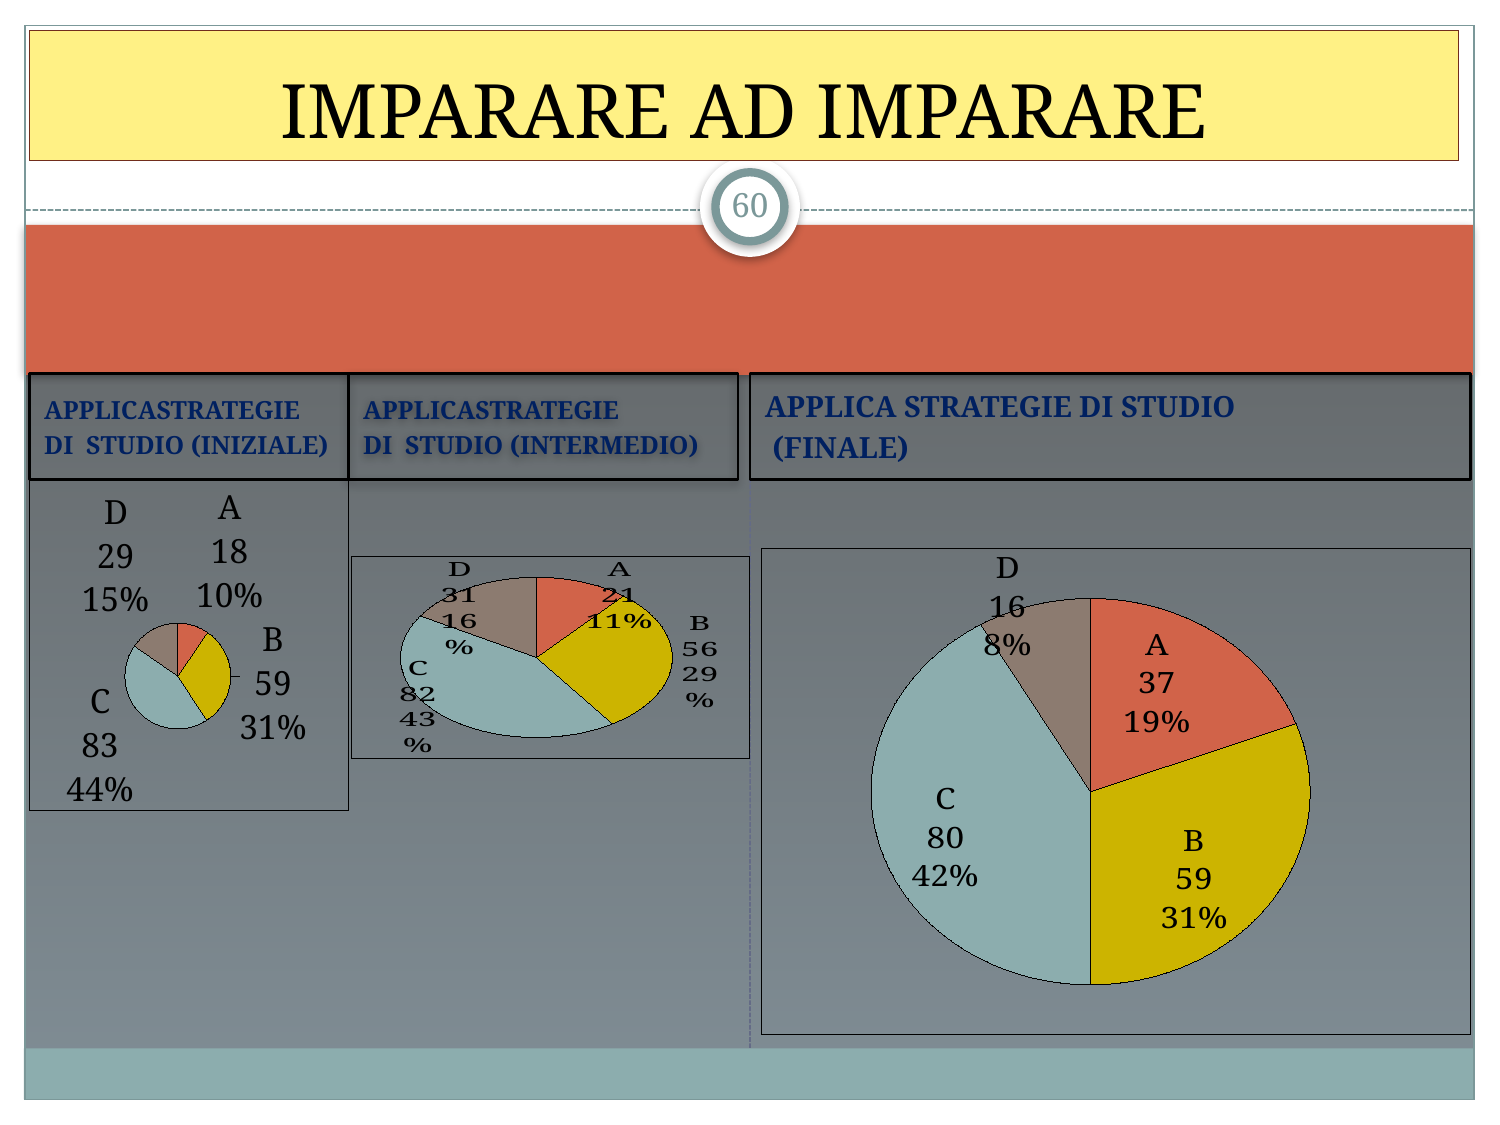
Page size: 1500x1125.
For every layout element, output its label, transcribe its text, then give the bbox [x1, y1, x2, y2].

chart [29, 479, 349, 811]
list APPLICASTRATEGIE DI STUDIO (INIZIALE) [28, 372, 347, 478]
slide_number 60 [712, 171, 788, 244]
text_box APPLICASTRATEGIE DI STUDIO (INTERMEDIO) [348, 373, 739, 477]
title IMPARARE AD IMPARARE [29, 30, 1459, 161]
chart [351, 479, 751, 823]
chart [761, 481, 1471, 1036]
list APPLICA STRATEGIE DI STUDIO (FINALE) [749, 372, 1472, 481]
